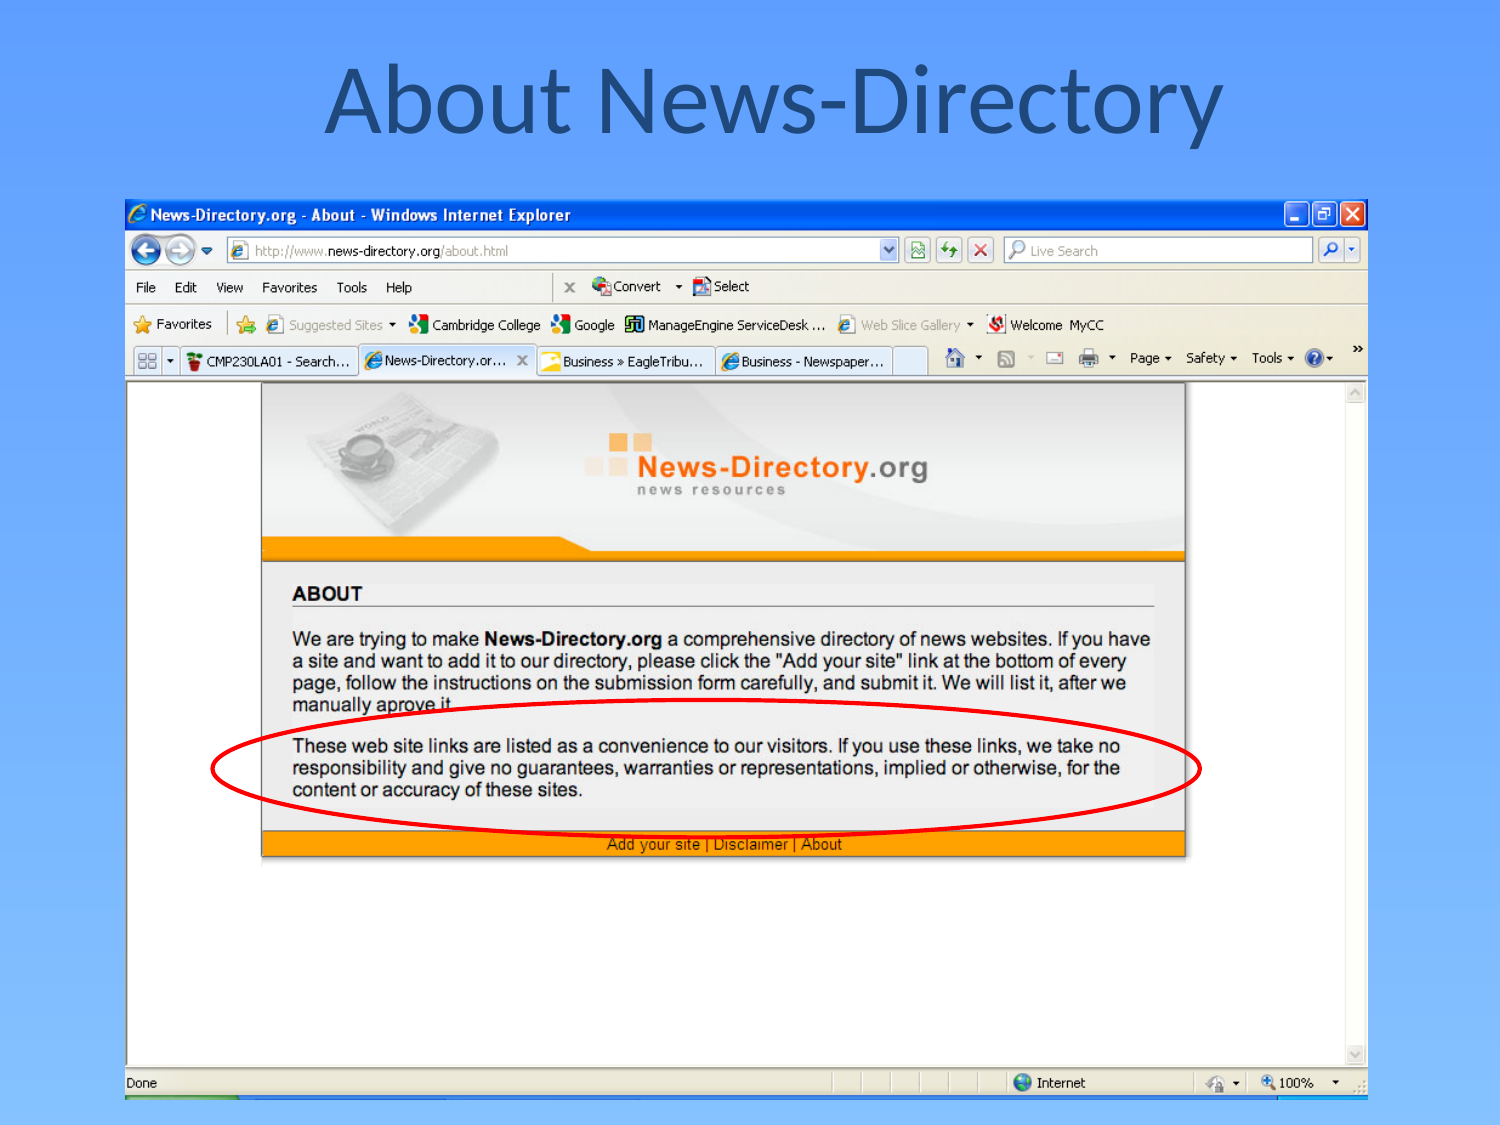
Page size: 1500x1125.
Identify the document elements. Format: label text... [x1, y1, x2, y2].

title About News-Directory [137, 0, 1413, 188]
picture [124, 199, 1368, 1101]
